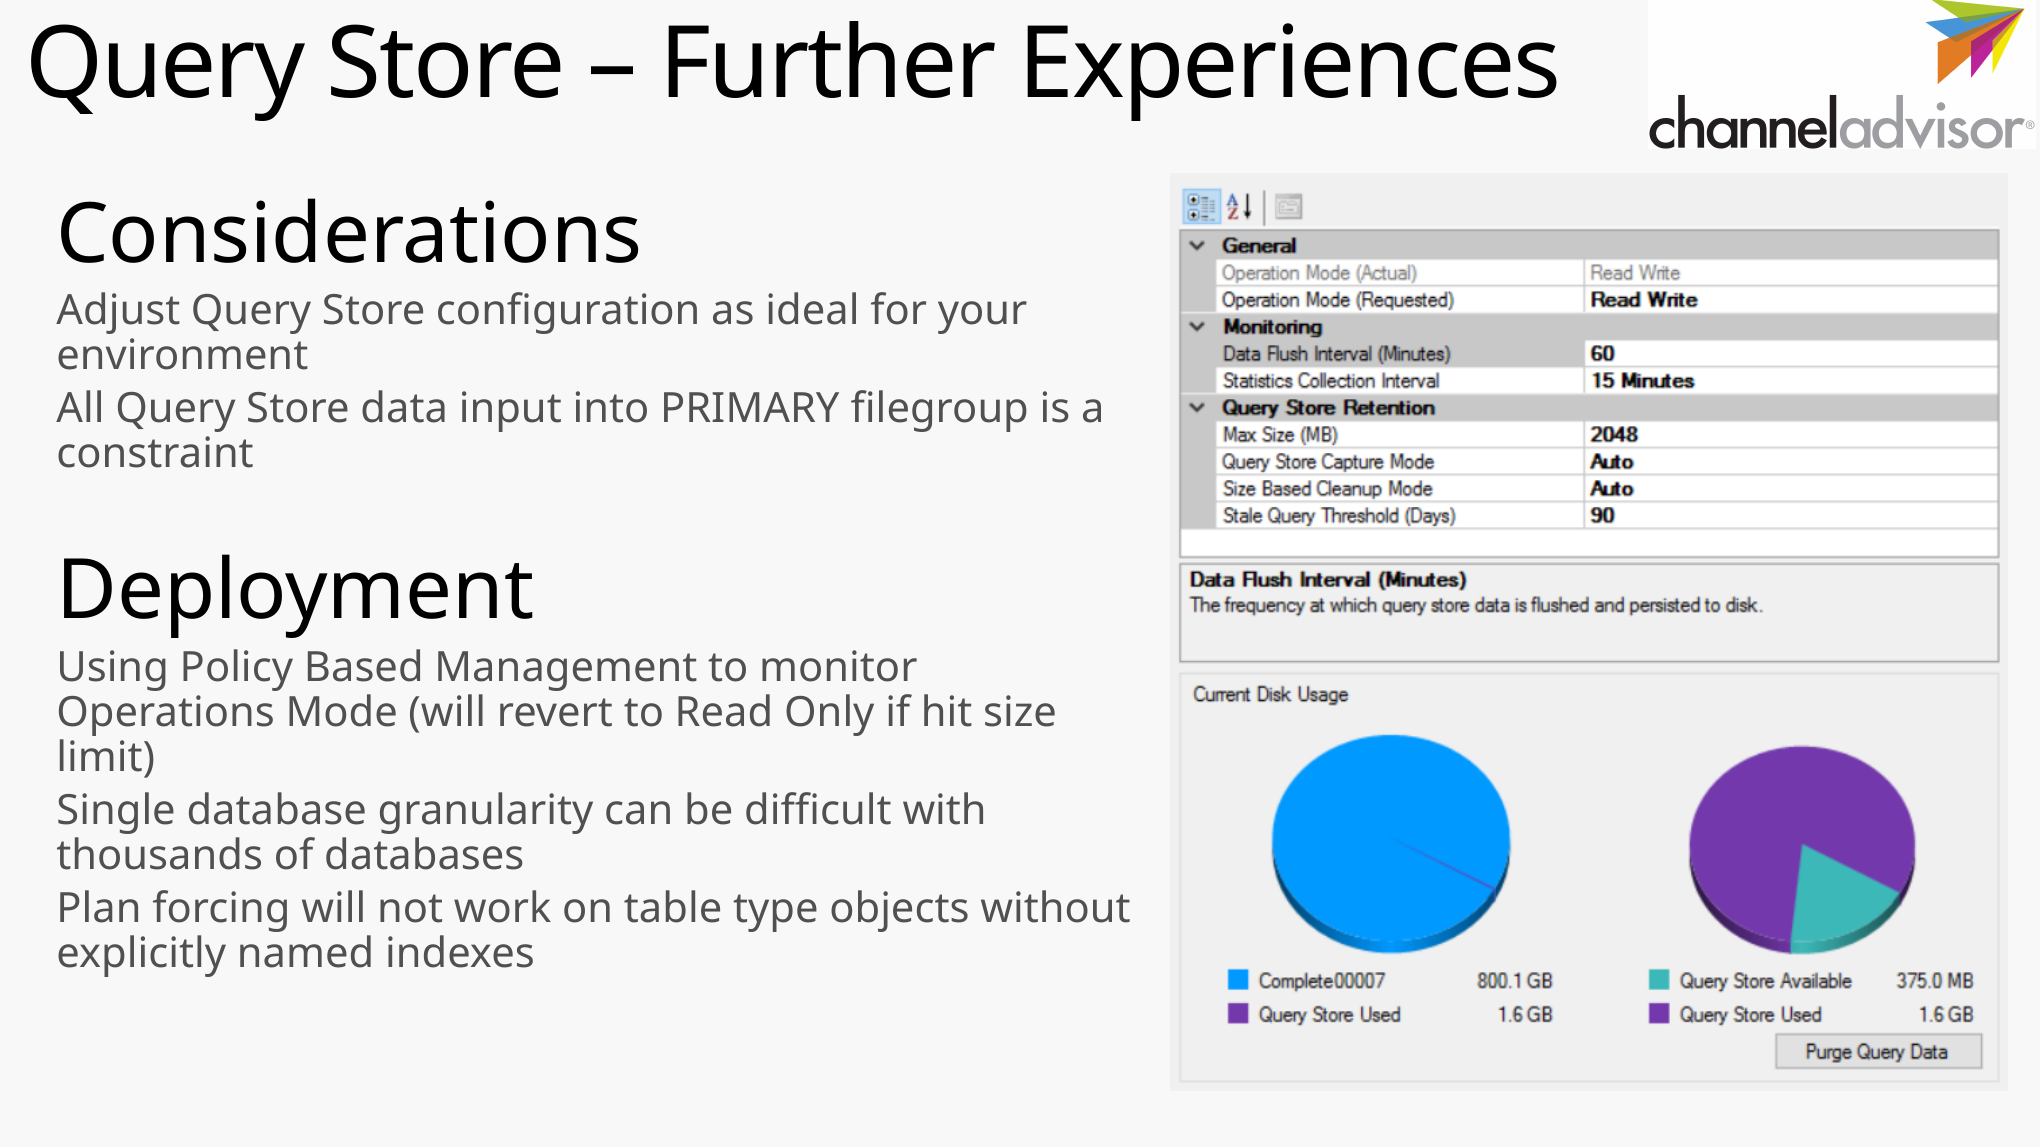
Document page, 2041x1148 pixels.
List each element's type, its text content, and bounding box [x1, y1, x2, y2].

list Considerations Adjust Query Store configuration as ideal for your environment All Query Store data input into PRIMARY filegroup is a constraint Deployment Using Policy Based Management to monitor Operations Mode (will revert to Read Only if hit size limit) Single database granularity can be difficult with thousands of databases Plan forcing will not work on table type objects without explicitly named indexes [32, 175, 1158, 1148]
title Query Store – Further Experiences [1, 0, 1647, 148]
picture [1647, 0, 2036, 149]
picture [1169, 173, 2008, 1091]
